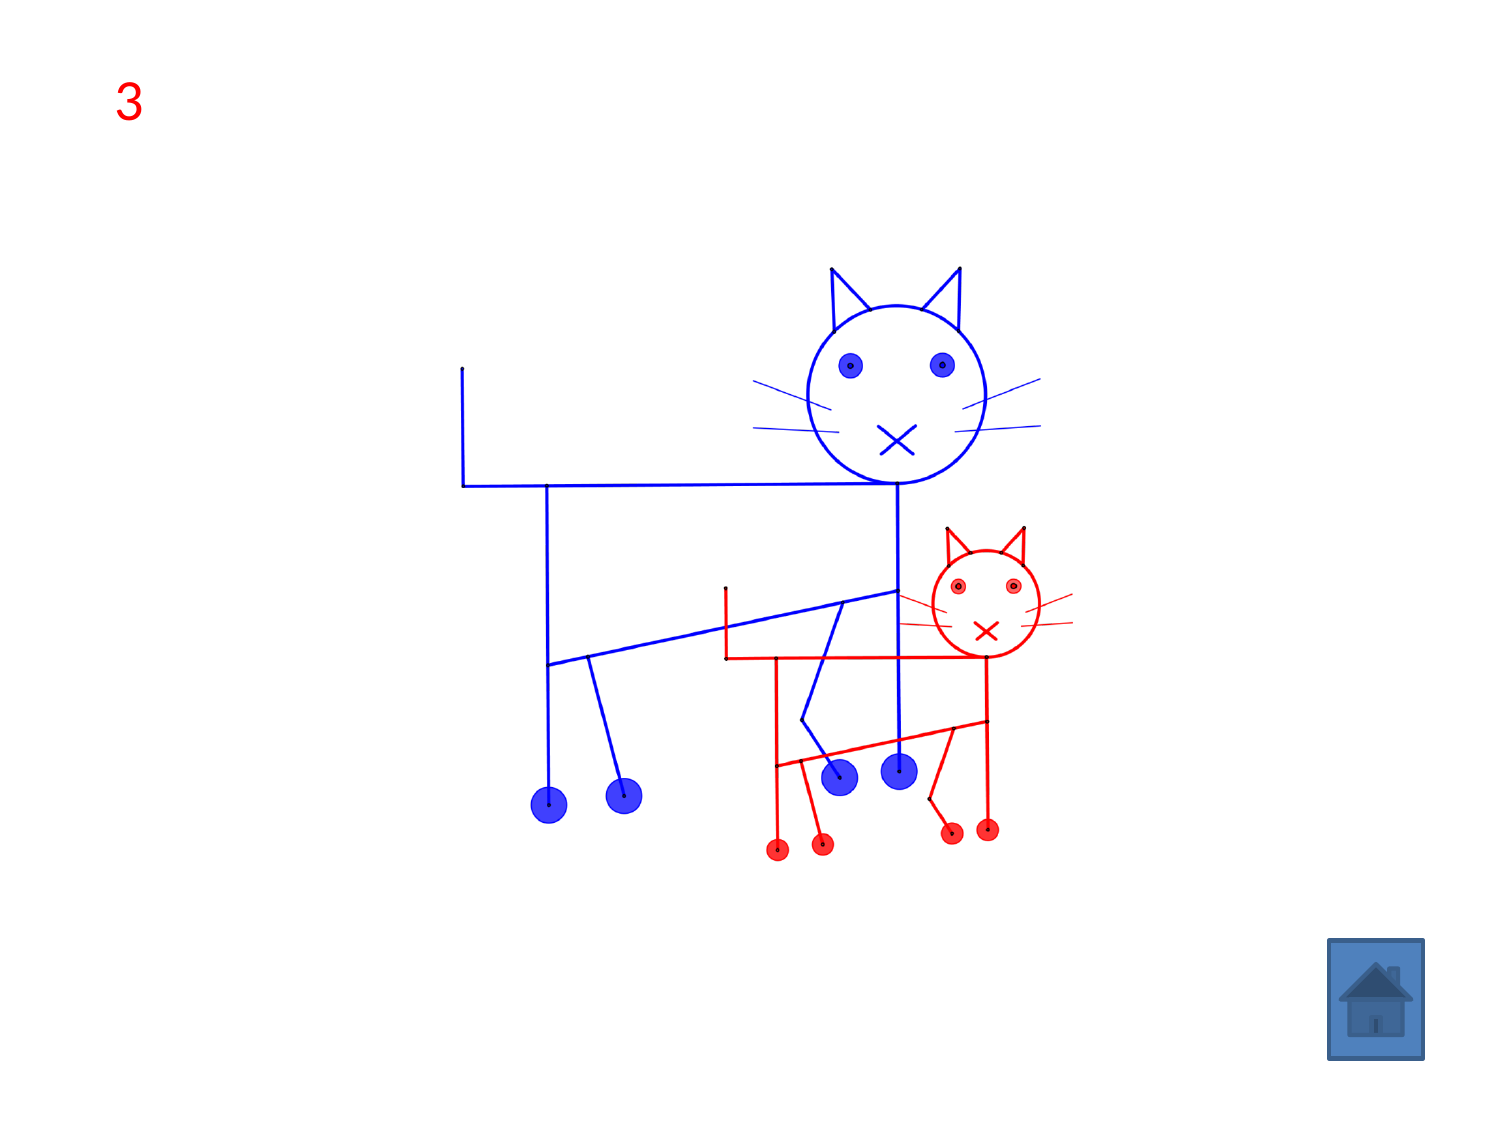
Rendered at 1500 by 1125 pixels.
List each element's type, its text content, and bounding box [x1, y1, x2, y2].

picture [366, 247, 1133, 878]
text_box 3 [100, 54, 219, 140]
text_box [1327, 938, 1425, 1061]
